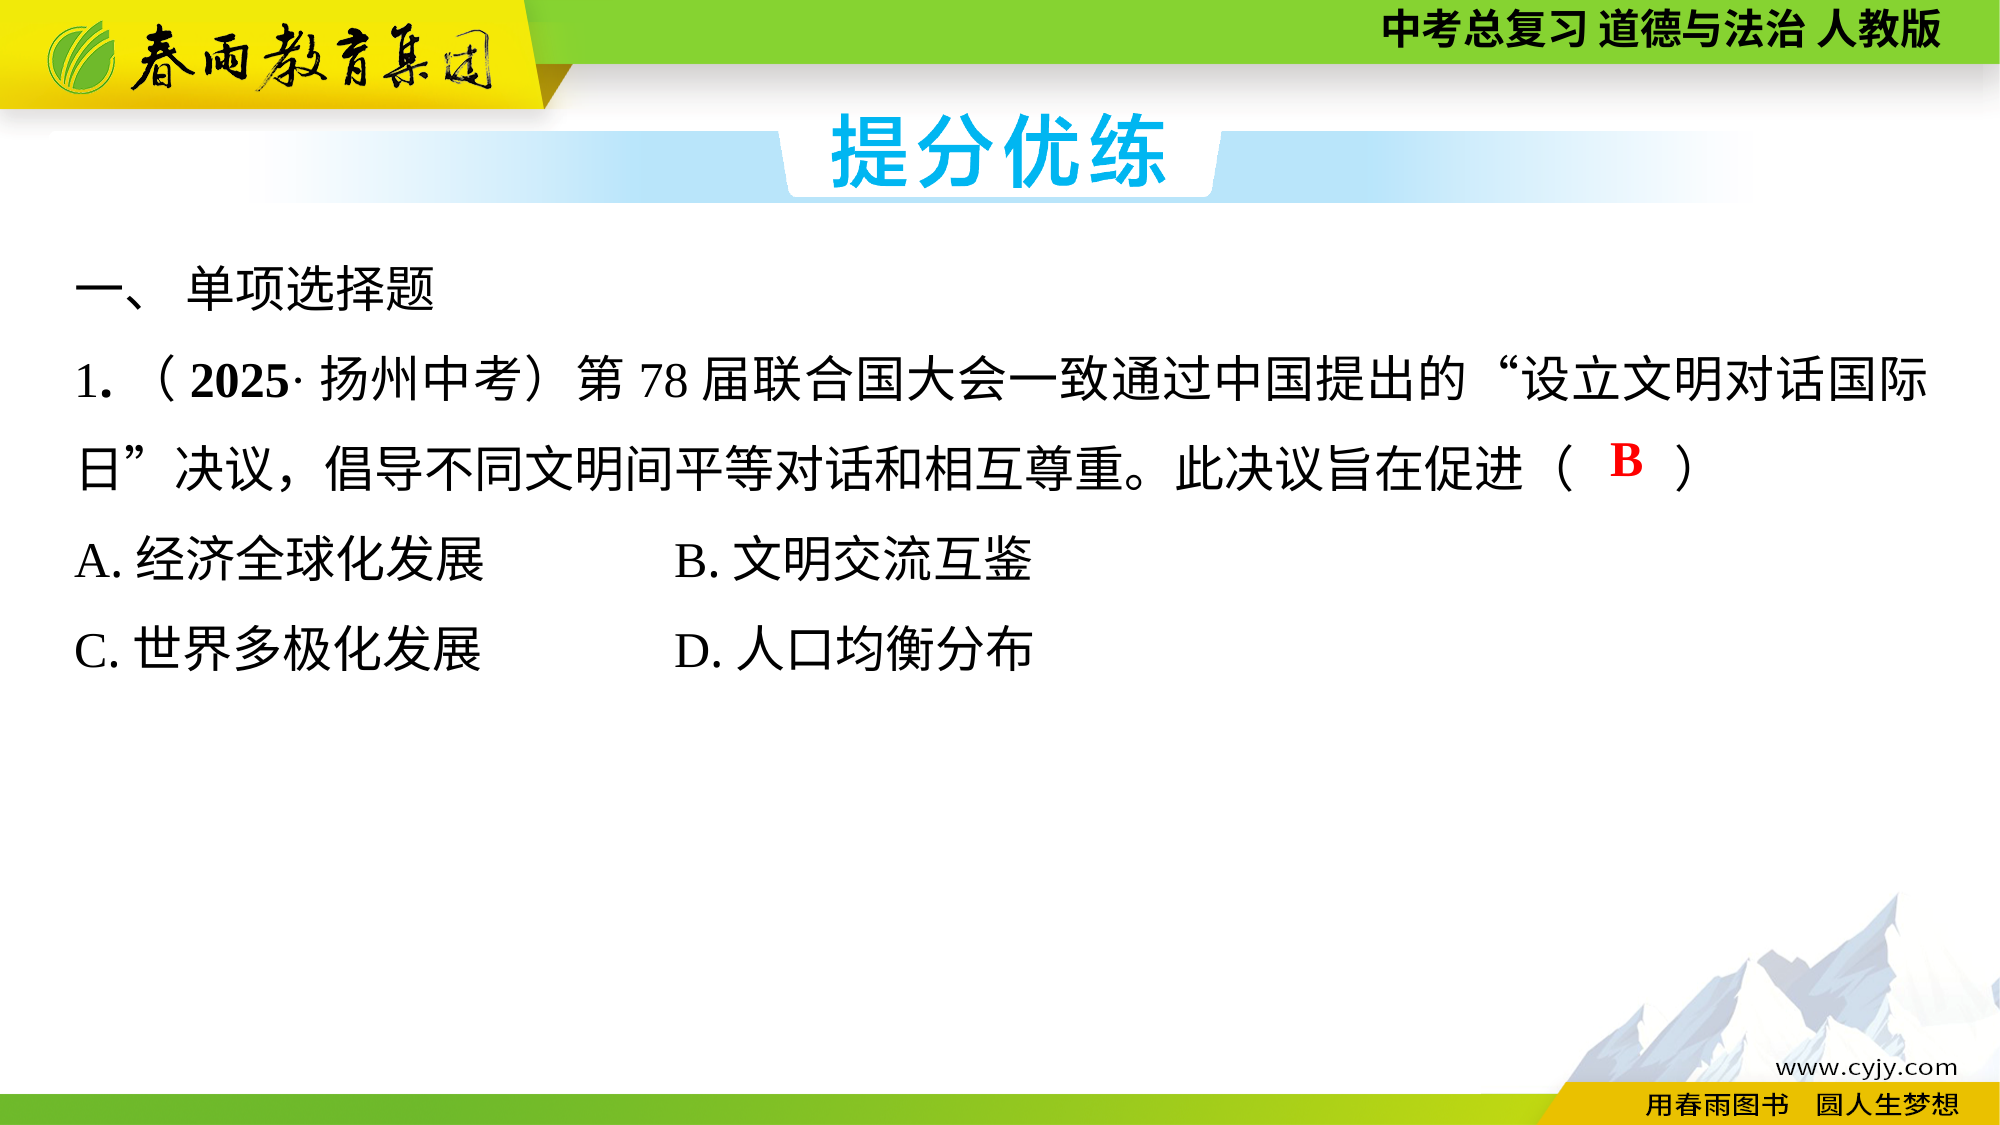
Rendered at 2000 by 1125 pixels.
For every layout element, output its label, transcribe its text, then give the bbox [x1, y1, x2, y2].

picture [0, 0, 2000, 1125]
text_box B [1595, 419, 1659, 495]
list 一、 单项选择题 1.（2025·扬州中考）第78届联合国大会一致通过中国提出的“设立文明对话国际日”决议，倡导不同文明间平等对话和相互尊重。此决议旨在促进（ ） A.经济全球化发展 B.文明交流互鉴 C.世界多极化发展 D.人口均衡分布 [59, 219, 1944, 678]
